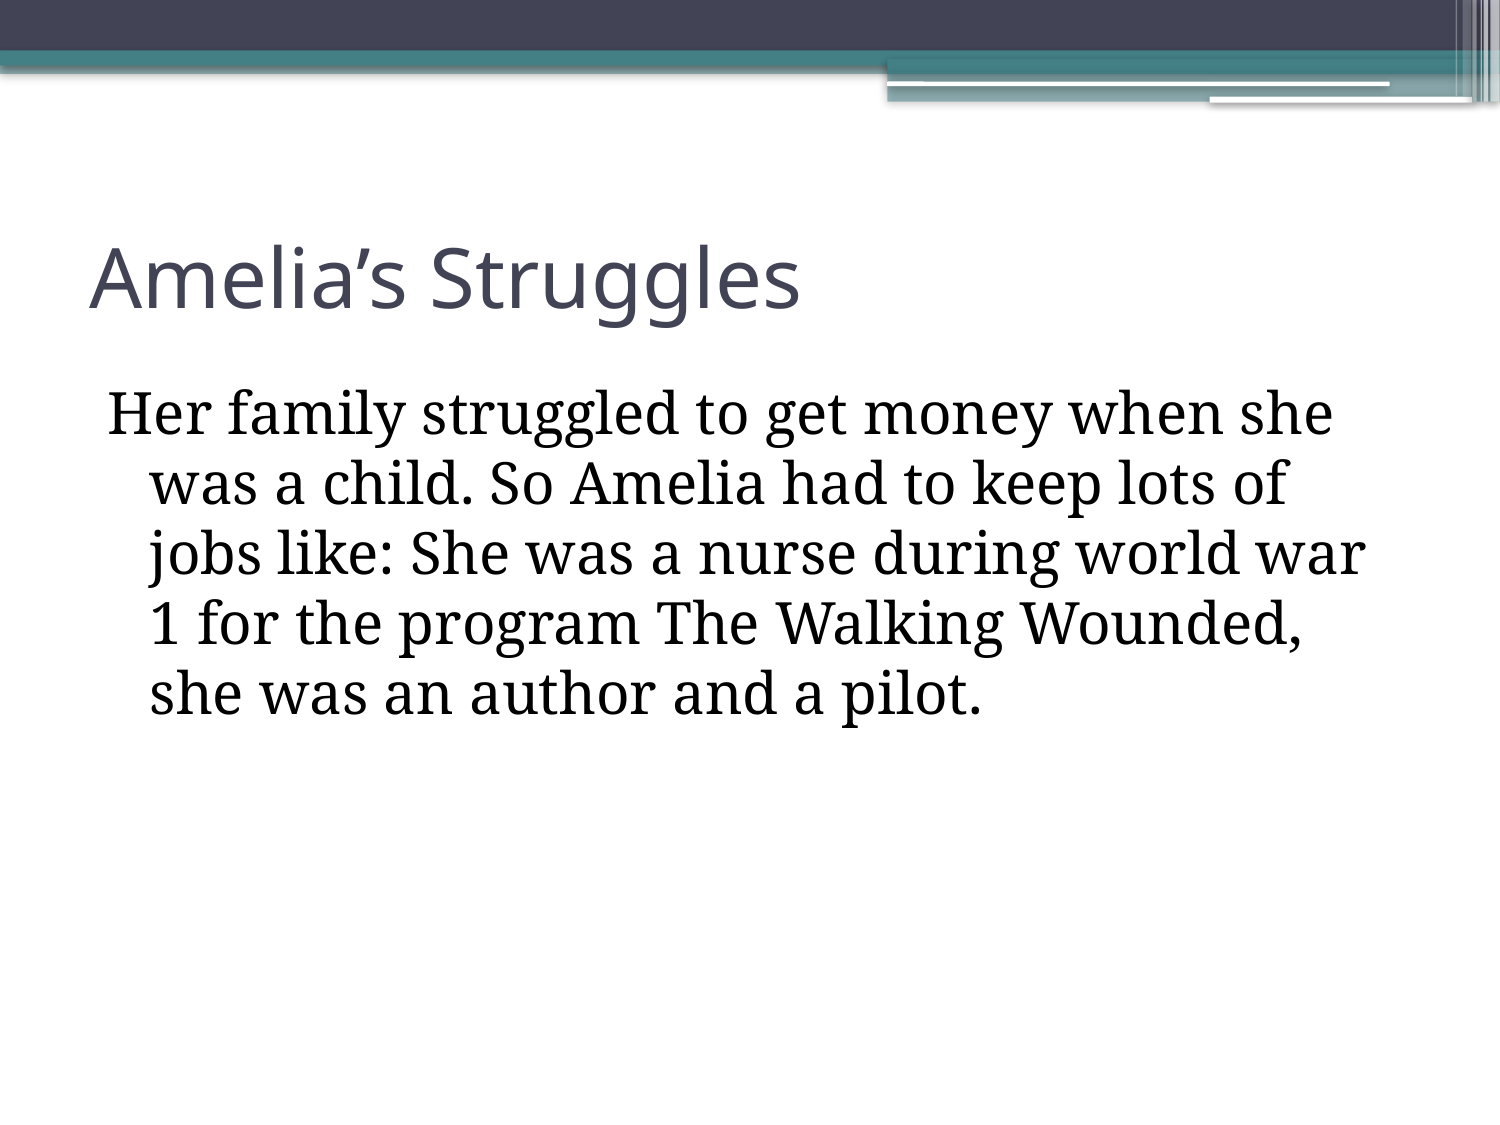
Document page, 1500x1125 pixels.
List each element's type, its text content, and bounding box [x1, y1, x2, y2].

list Her family struggled to get money when she was a child. So Amelia had to keep lots of jobs like: She was a nurse during world war 1 for the program The Walking Wounded, she was an author and a pilot. [75, 368, 1425, 1079]
title Amelia’s Struggles [75, 187, 1425, 363]
